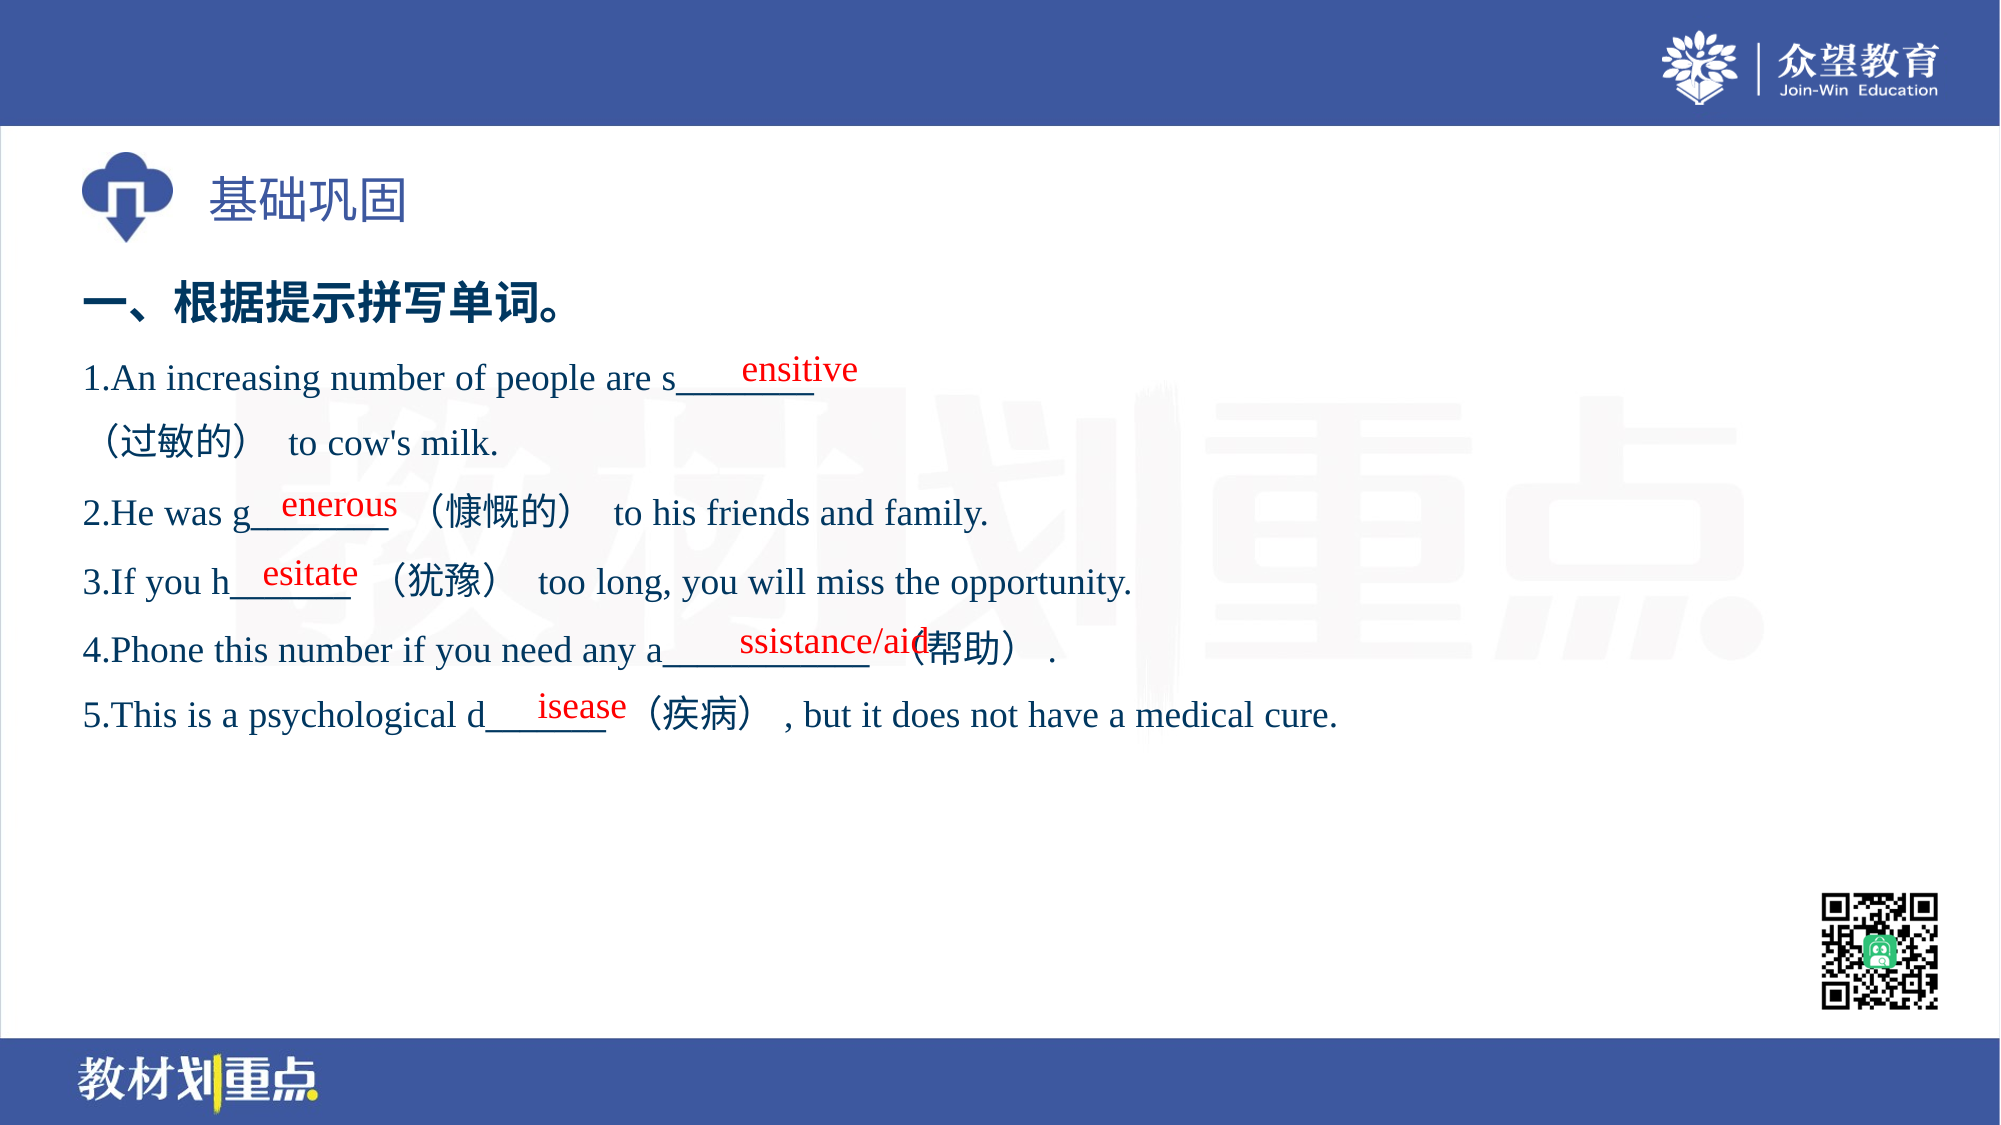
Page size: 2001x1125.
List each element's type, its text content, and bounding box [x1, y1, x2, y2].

text_box 一、根据提示拼写单词。 [82, 247, 1817, 329]
text_box ssistance/aid [726, 596, 943, 655]
text_box isease [523, 661, 641, 721]
text_box enerous [267, 459, 412, 518]
text_box esitate [248, 527, 373, 586]
picture [0, 0, 2000, 1125]
text_box 1.An increasing number of people are s________ （过敏的） to cow's milk. [82, 329, 1817, 456]
text_box 2.He was g________ （慷慨的） to his friends and family. 3.If you h_______ （犹豫） too long, you will miss the opportunity. 4.Phone this number if you need any a____________ （帮助）. 5.This is a psychological d_______ （疾病）, but it does not have a medical cure. [82, 464, 1817, 728]
text_box ensitive [728, 324, 873, 383]
